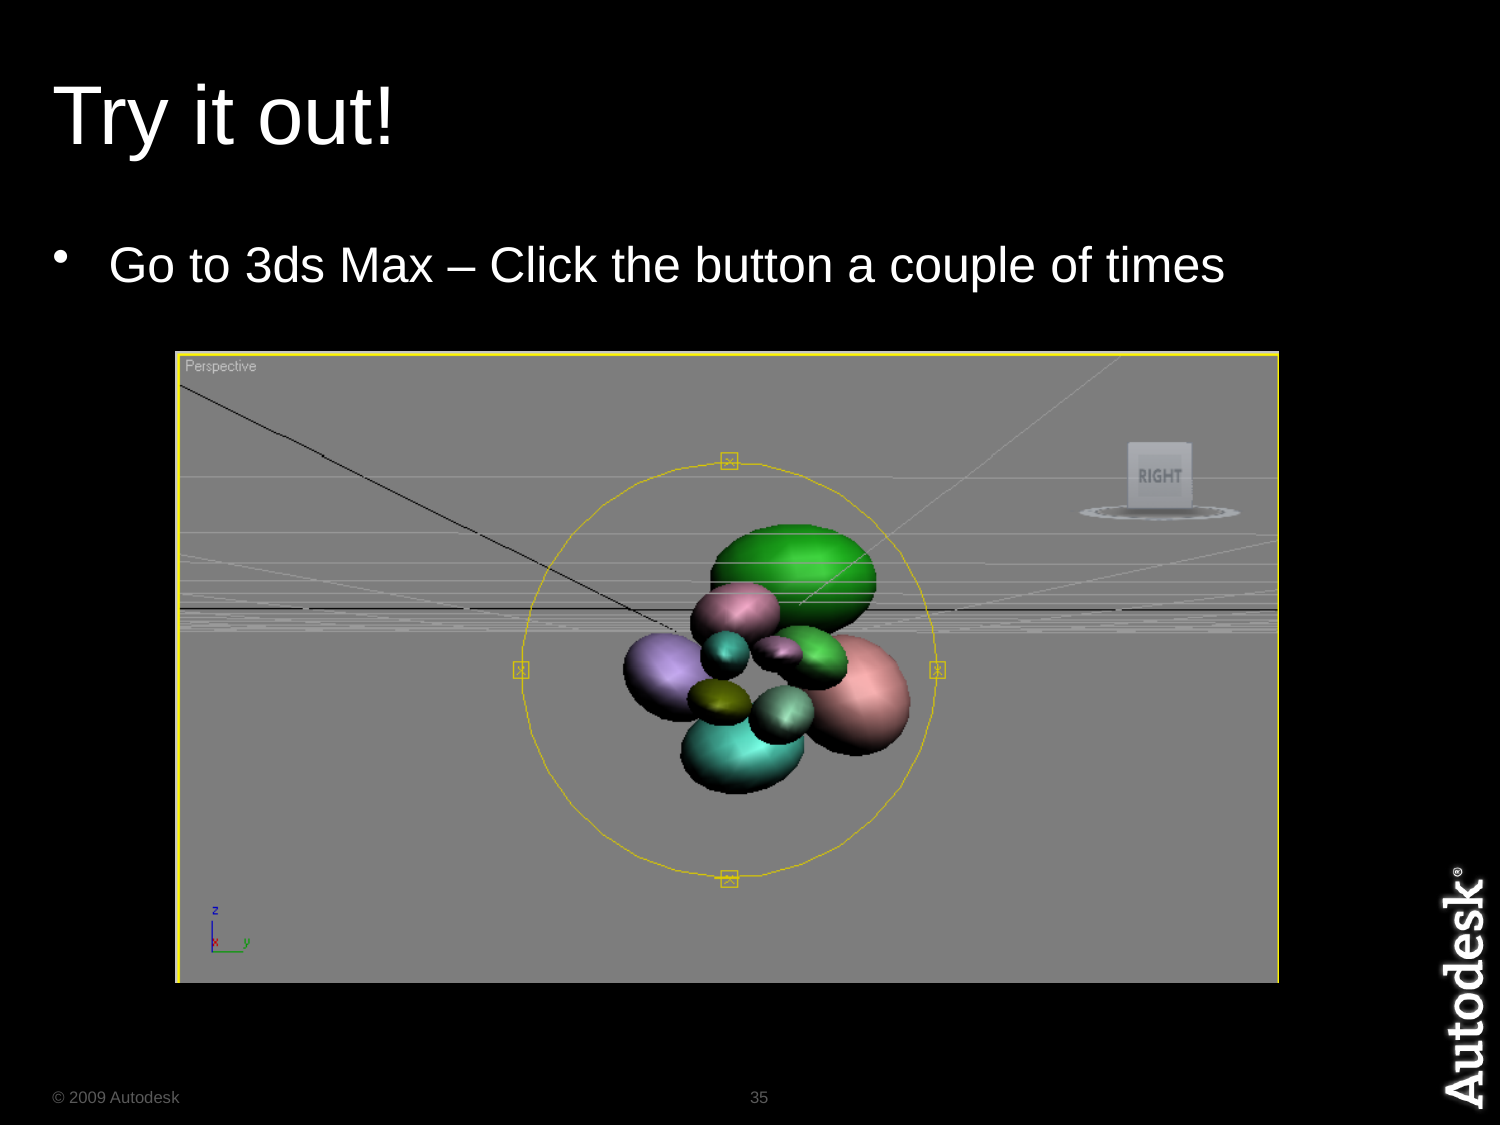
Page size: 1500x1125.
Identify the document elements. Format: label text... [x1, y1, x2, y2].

title Try it out! [52, 22, 1401, 211]
picture [175, 351, 1280, 984]
picture [1402, 0, 1500, 1125]
list Go to 3ds Max – Click the button a couple of times [52, 231, 1401, 1073]
